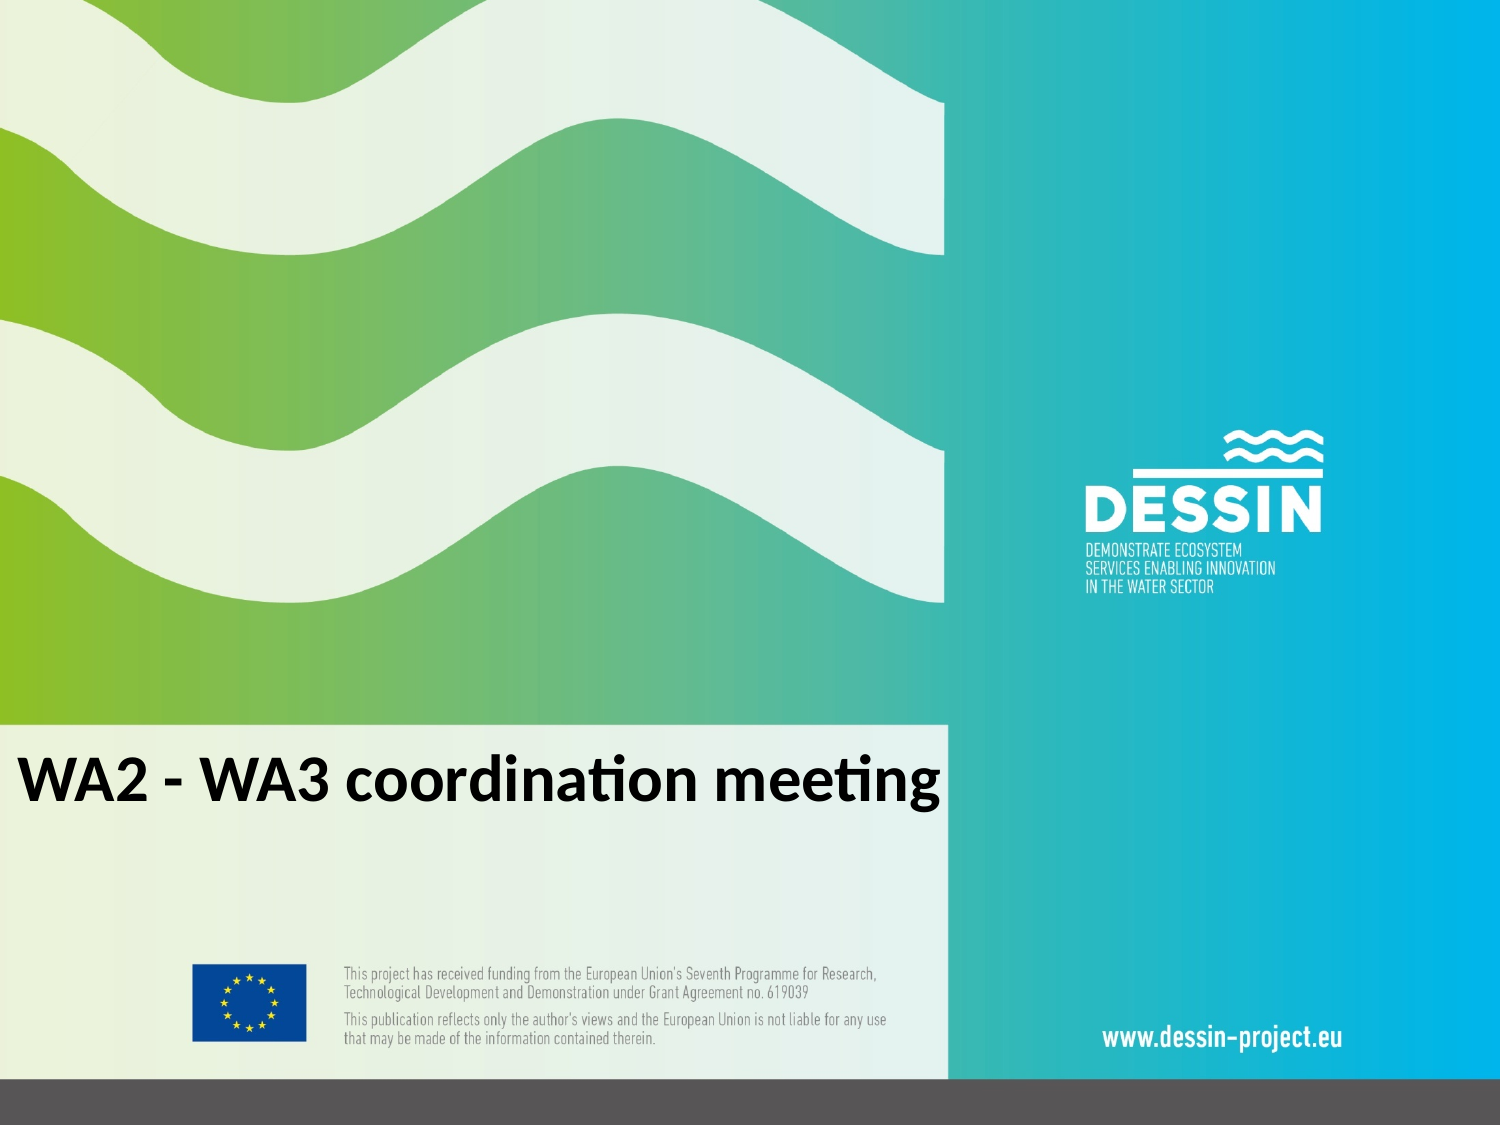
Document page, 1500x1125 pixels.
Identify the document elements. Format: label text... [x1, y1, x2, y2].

text_box WA2 - WA3 coordination meeting [0, 727, 957, 823]
picture [0, 0, 1500, 1125]
